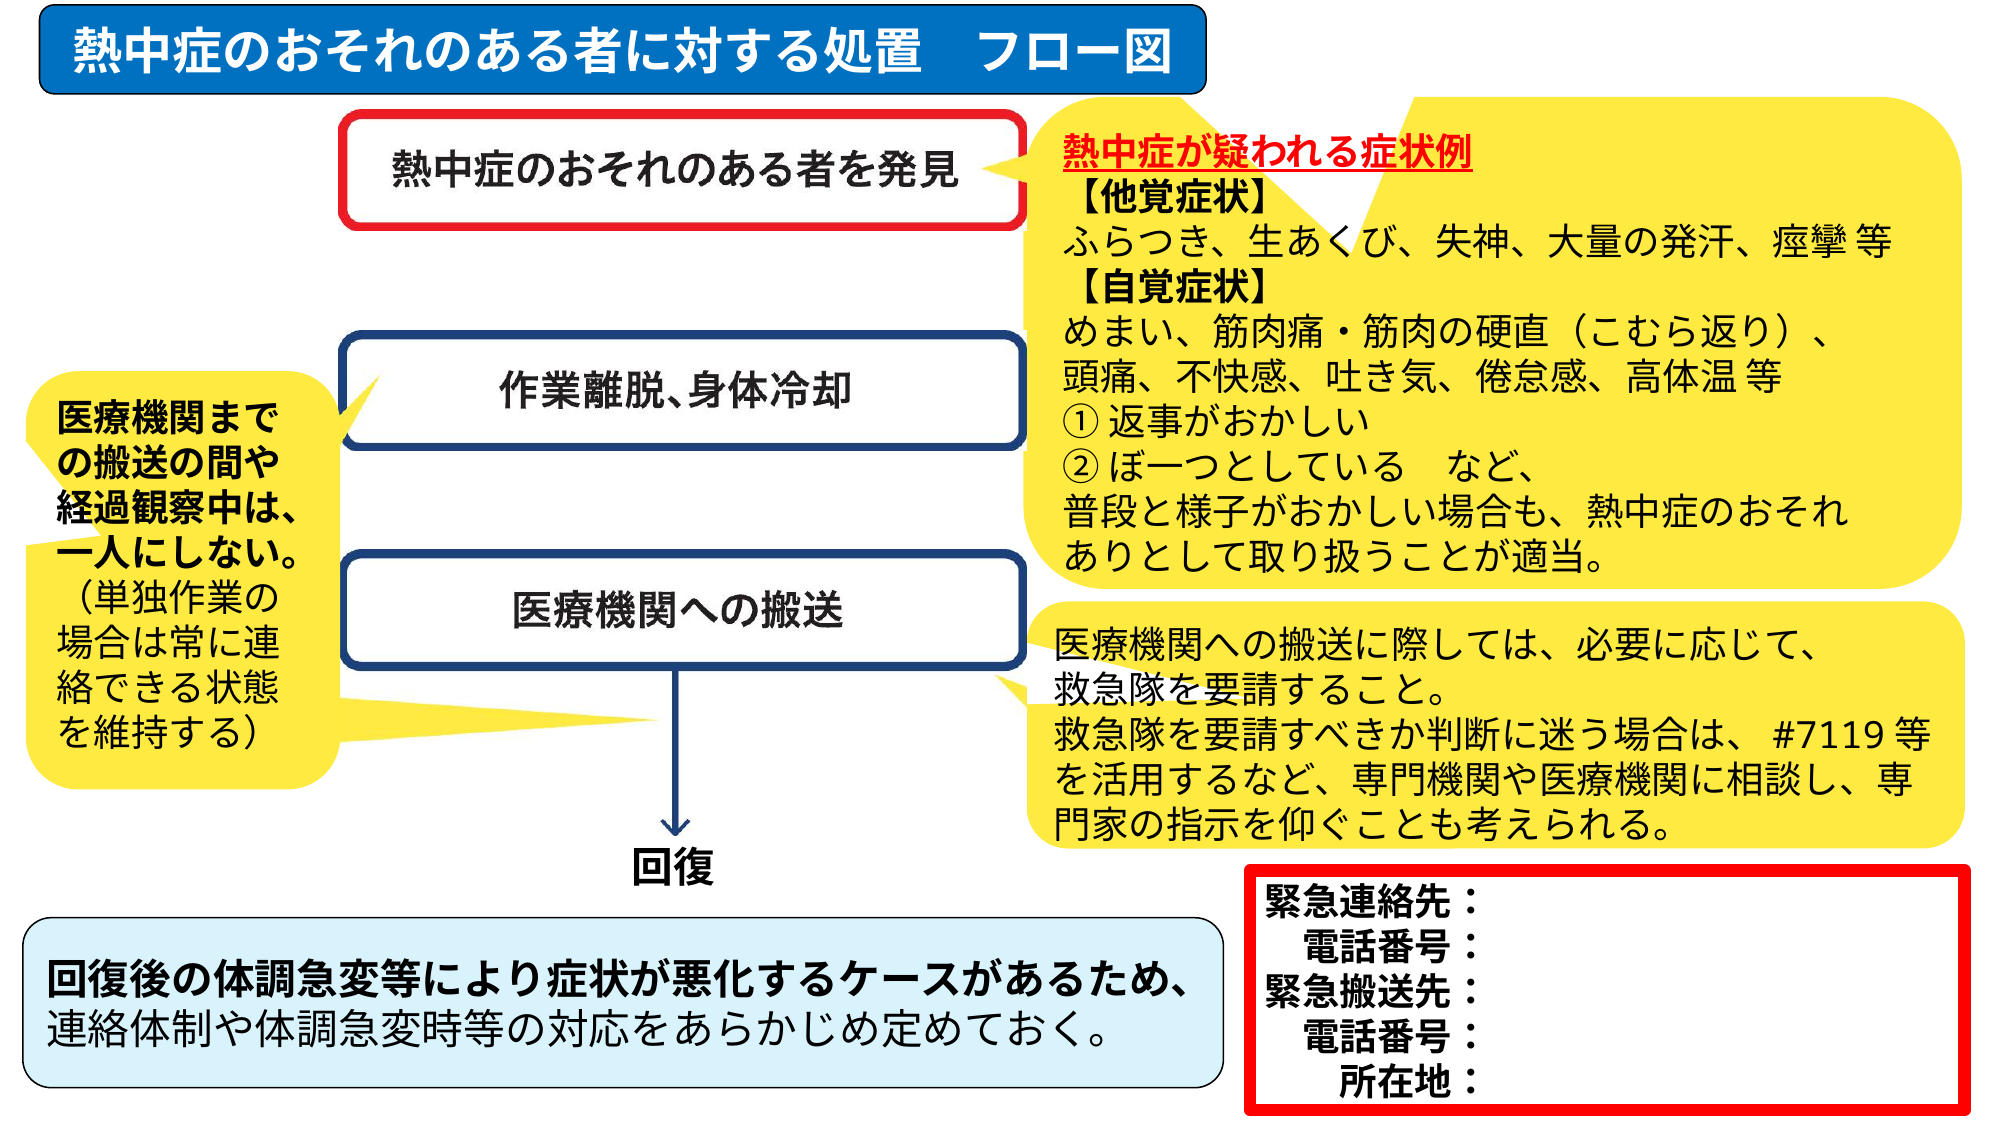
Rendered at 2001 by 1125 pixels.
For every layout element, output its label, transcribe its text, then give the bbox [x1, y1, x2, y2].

text_box 医療機関までの搬送の間や 経過観察中は、一人にしない。 （単独作業の場合は常に連絡できる状態を維持する） [25, 371, 338, 790]
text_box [338, 109, 1027, 837]
text_box 熱中症のおそれのある者に対する処置 フロー図 [39, 4, 1207, 94]
text_box 熱中症が疑われる症状例 【他覚症状】 ふらつき、生あくび、失神、大量の発汗、痙攣 等 【自覚症状】 めまい、筋肉痛・筋肉の硬直（こむら返り）、 頭痛、不快感、吐き気、倦怠感、高体温 等 ①返事がおかしい ②ぼ一つとしている など、 普段と様子がおかしい場合も、熱中症のおそれ ありとして取り扱うことが適当。 [1027, 96, 1962, 589]
text_box 医療機関への搬送に際しては、必要に応じて、 救急隊を要請すること。 救急隊を要請すべきか判断に迷う場合は、#7119等を活用するなど、専門機関や医療機関に相談し、専門家の指示を仰ぐことも考えられる。 [1027, 601, 1965, 849]
text_box 回復 [561, 837, 786, 899]
text_box 回復後の体調急変等により症状が悪化するケースがあるため、連絡体制や体調急変時等の対応をあらかじめ定めておく。 [22, 917, 1224, 1088]
text_box 緊急連絡先： 電話番号： 緊急搬送先： 電話番号： 所在地： [1249, 870, 1965, 1111]
